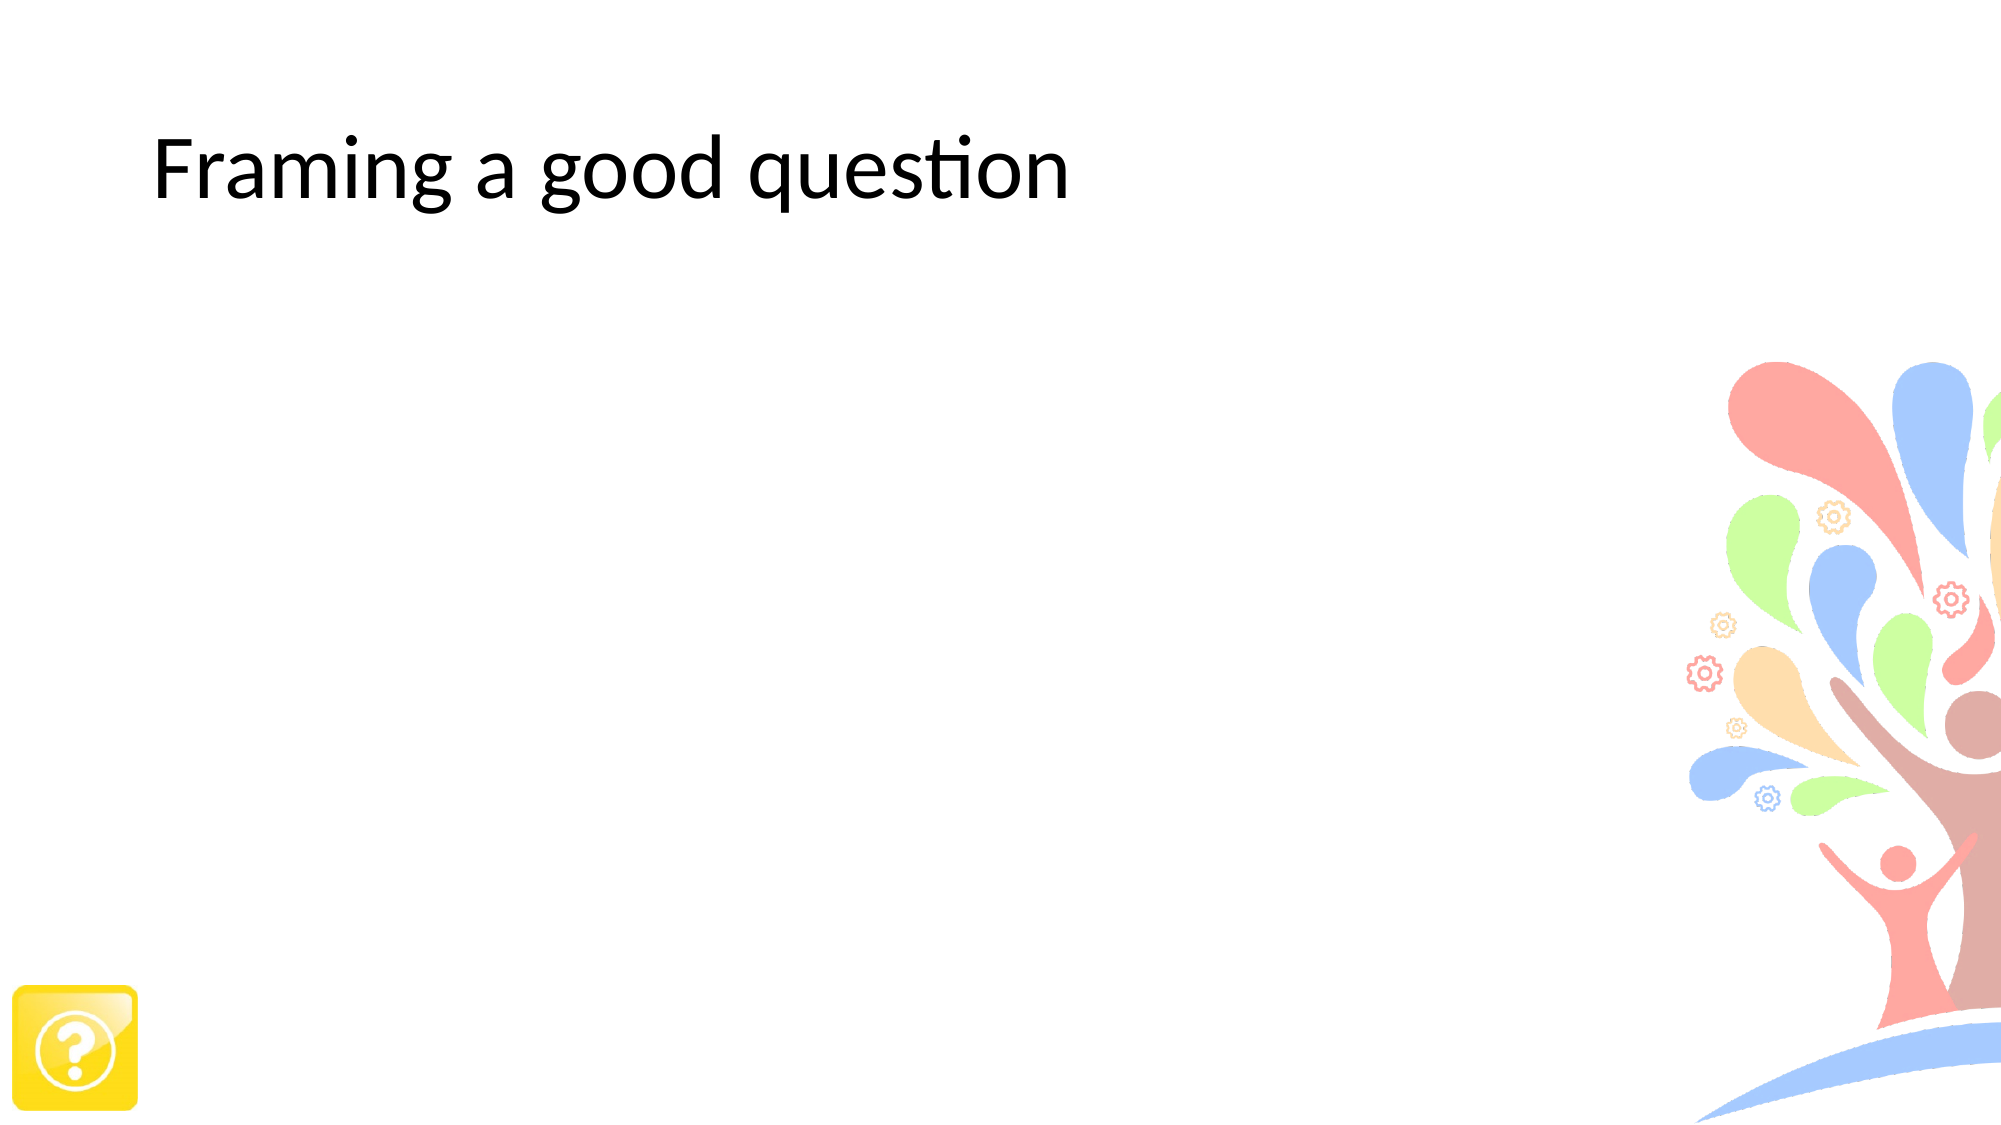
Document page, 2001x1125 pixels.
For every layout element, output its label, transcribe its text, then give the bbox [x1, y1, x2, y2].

picture [11, 985, 138, 1112]
title Framing a good question [137, 59, 1863, 278]
picture [1648, 320, 2001, 1125]
